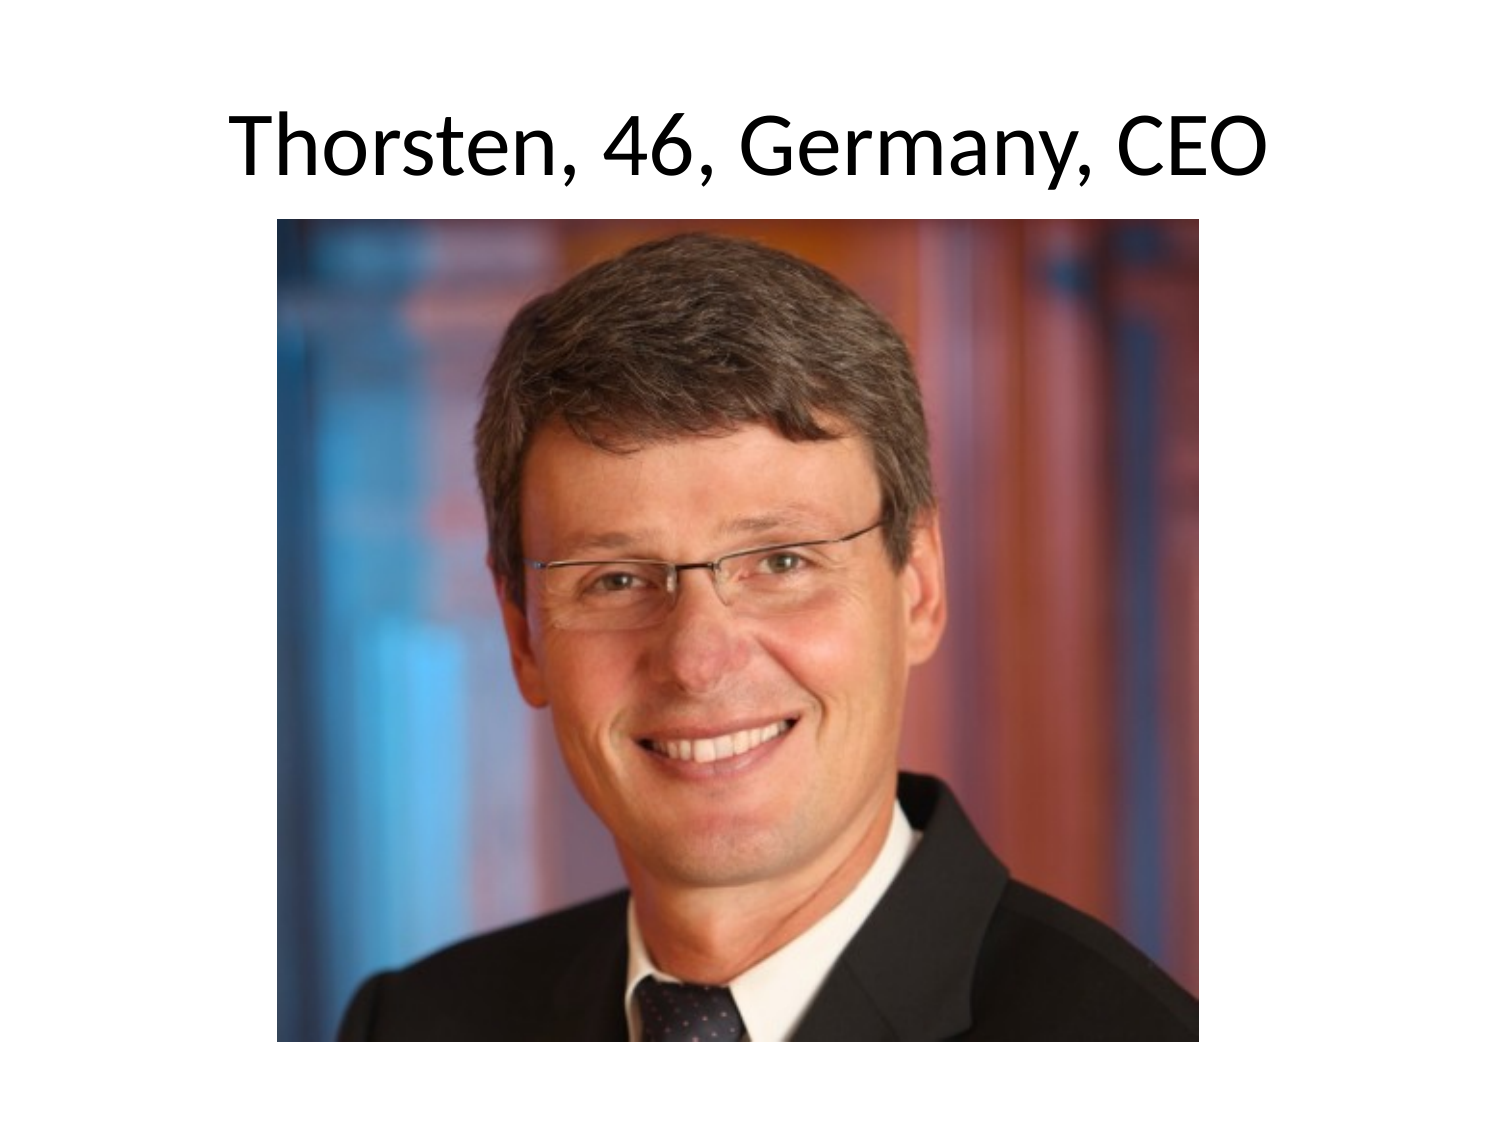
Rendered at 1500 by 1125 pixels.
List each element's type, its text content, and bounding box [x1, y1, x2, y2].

title Thorsten, 46, Germany, CEO [75, 45, 1425, 233]
picture [277, 219, 1200, 1042]
